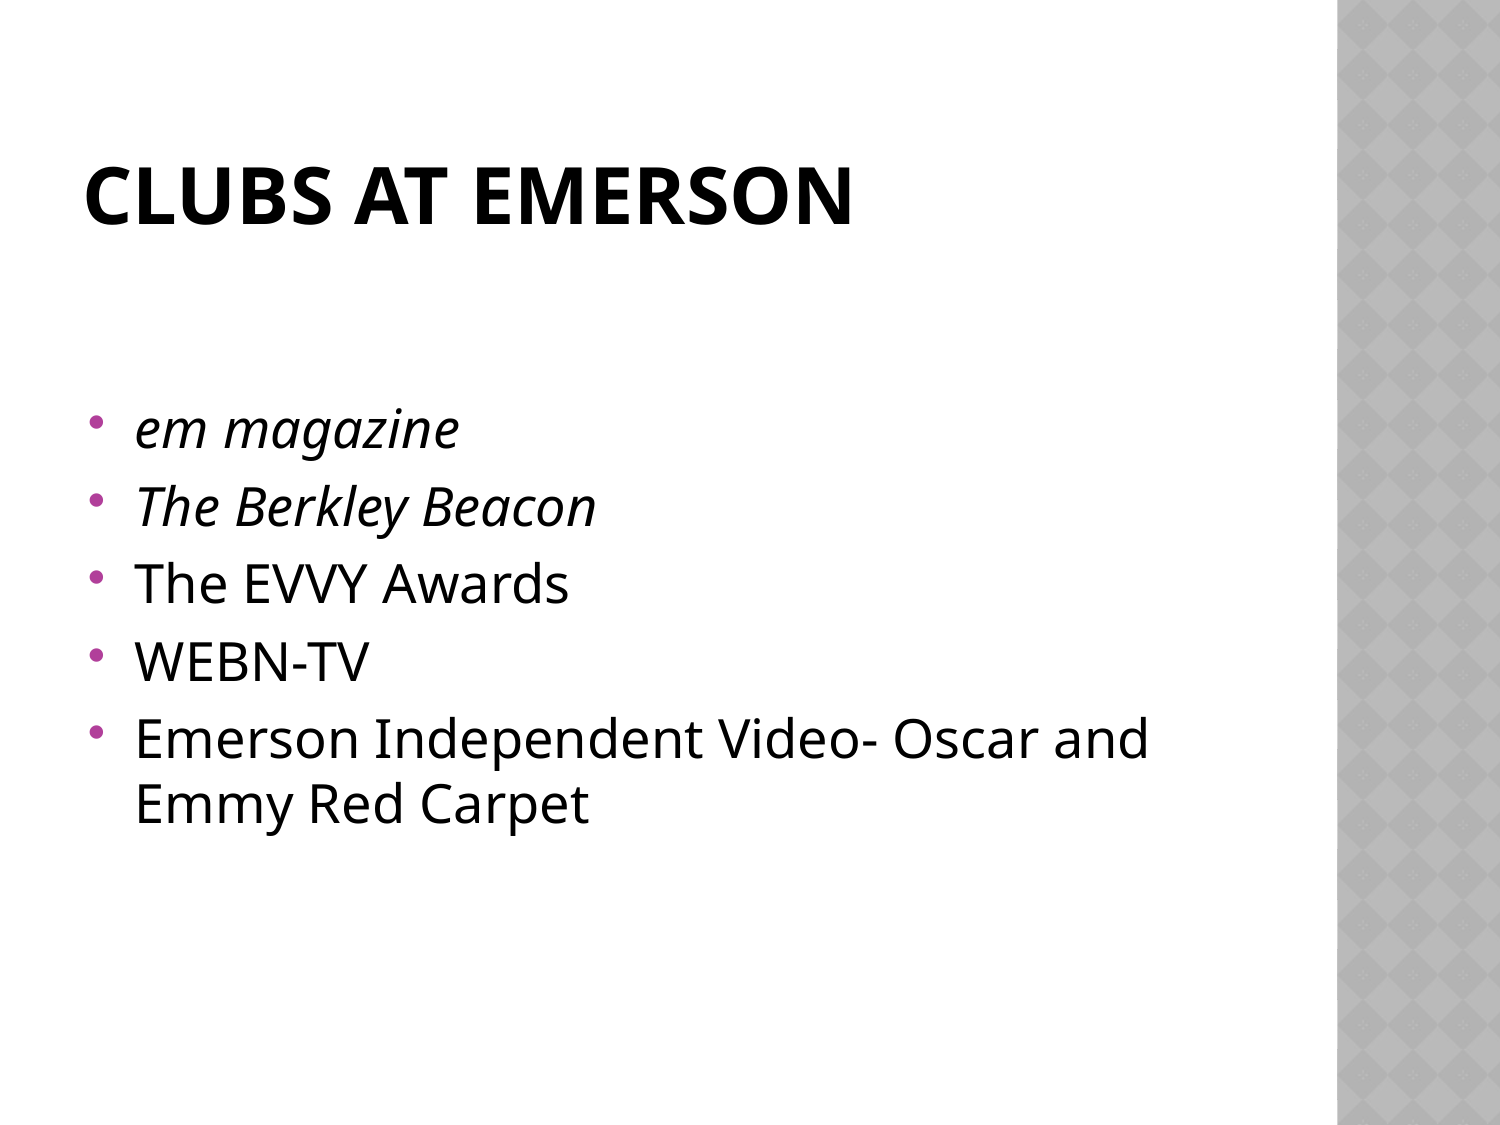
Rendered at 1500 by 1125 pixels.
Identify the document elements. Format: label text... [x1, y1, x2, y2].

title Clubs At Emerson [75, 52, 1263, 240]
list em magazine The Berkley Beacon The EVVY Awards WEBN-TV Emerson Independent Video- Oscar and Emmy Red Carpet [75, 387, 1263, 874]
